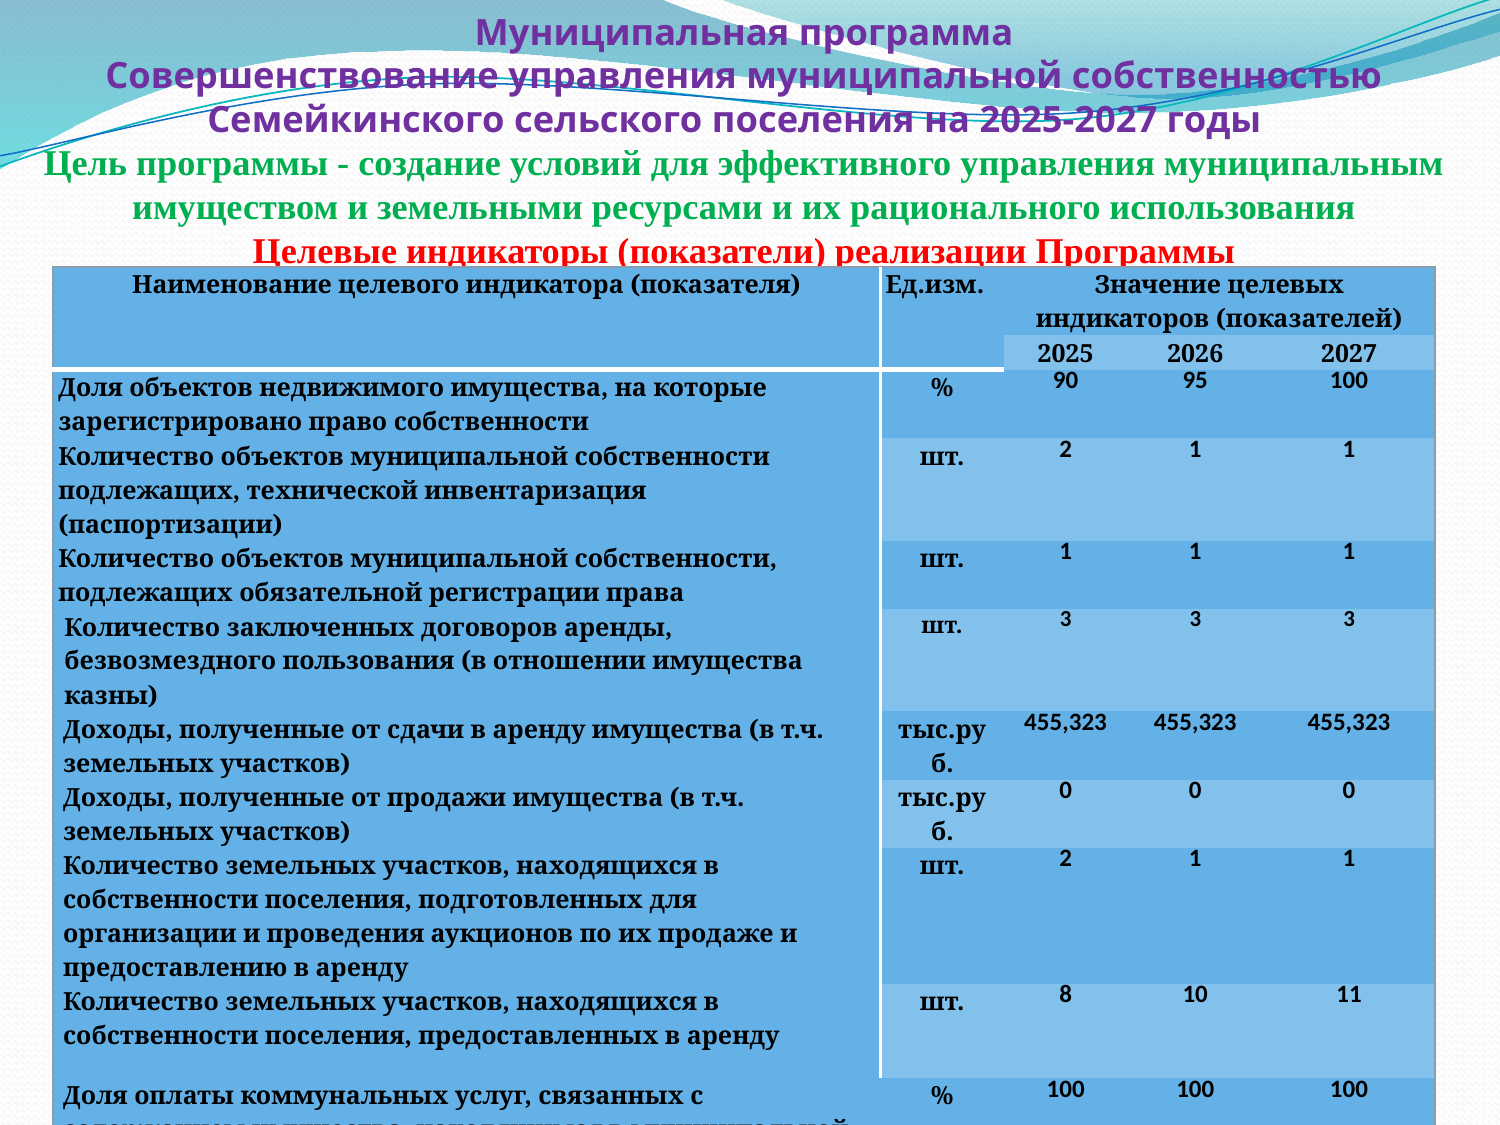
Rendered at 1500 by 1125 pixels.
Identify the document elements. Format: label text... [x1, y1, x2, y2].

table_cell 0 [1004, 780, 1127, 848]
table_cell Количество земельных участков, находящихся в собственности поселения, подготовленных для организации и проведения аукционов по их продаже и предоставлению в аренду [54, 848, 879, 984]
table_cell Доля объектов недвижимого имущества, на которые зарегистрировано право собственности [54, 372, 879, 438]
table_cell 2 [1004, 438, 1127, 541]
table_cell 1 [1127, 438, 1263, 541]
table_header Значение целевых индикаторов (показателей) [1004, 268, 1434, 335]
table_header Ед.изм. [882, 268, 1004, 367]
table_cell тыс.руб. [882, 711, 1004, 780]
table_cell 95 [1127, 370, 1263, 438]
table_cell 100 [1004, 1078, 1127, 1125]
table_cell 0 [1127, 780, 1263, 848]
table_cell 11 [1263, 984, 1434, 1078]
table_cell % [880, 1078, 1004, 1125]
table_cell 1 [1263, 848, 1434, 984]
table_cell шт. [882, 609, 1004, 711]
table_cell Количество объектов муниципальной собственности, подлежащих обязательной регистрации права [54, 541, 879, 609]
table_cell 455,323 [1263, 711, 1434, 780]
table_cell 90 [1004, 370, 1127, 438]
table_cell Количество заключенных договоров аренды, безвозмездного пользования (в отношении имущества казны) [54, 609, 879, 711]
table_cell 1 [1263, 541, 1434, 609]
title Муниципальная программа Совершенствование управления муниципальной собственностью Семейкинского сельского поселения на 2025-2027 годы Цель программы - создание условий для эффективного управления муниципальным имуществом и земельными ресурсами и их рационального использования Целевые индикаторы (показатели) реализации Программы [29, 0, 1459, 272]
table_cell 8 [1004, 984, 1127, 1078]
table_cell шт. [882, 984, 1004, 1078]
table_header Наименование целевого индикатора (показателя) [54, 268, 879, 367]
table_cell 3 [1127, 609, 1263, 711]
table_cell 3 [1263, 609, 1434, 711]
table_cell 1 [1127, 541, 1263, 609]
table_cell 1 [1127, 848, 1263, 984]
table_cell 100 [1263, 1078, 1434, 1125]
table_cell 100 [1127, 1078, 1263, 1125]
table_cell % [882, 372, 1004, 438]
table_cell тыс.руб. [882, 780, 1004, 848]
table_cell 3 [1004, 609, 1127, 711]
table_cell Доходы, полученные от продажи имущества (в т.ч. земельных участков) [54, 780, 879, 848]
table_cell 1 [1004, 541, 1127, 609]
table_cell 1 [1263, 438, 1434, 541]
table_cell шт. [882, 541, 1004, 609]
table_cell 455,323 [1004, 711, 1127, 780]
table_cell 0 [1263, 780, 1434, 848]
text_box [87, 215, 1500, 291]
table_cell Количество земельных участков, находящихся в собственности поселения, предоставленных в аренду [54, 984, 879, 1078]
table_cell Доходы, полученные от сдачи в аренду имущества (в т.ч. земельных участков) [54, 711, 879, 780]
table_cell шт. [882, 848, 1004, 984]
table_cell 455,323 [1127, 711, 1263, 780]
table_cell Количество объектов муниципальной собственности подлежащих, технической инвентаризация (паспортизации) [54, 438, 879, 541]
table_cell 2 [1004, 848, 1127, 984]
table_cell 10 [1127, 984, 1263, 1078]
table_cell 2027 [1263, 335, 1434, 370]
table_cell 2025 [1004, 335, 1127, 370]
table_cell 2026 [1127, 335, 1263, 370]
table_cell шт. [882, 438, 1004, 541]
table_cell Доля оплаты коммунальных услуг, связанных с содержанием имущества, находящимся в муниципальной собственности Семейкинского сельского поселения. [54, 1078, 880, 1125]
table_cell 100 [1263, 370, 1434, 438]
